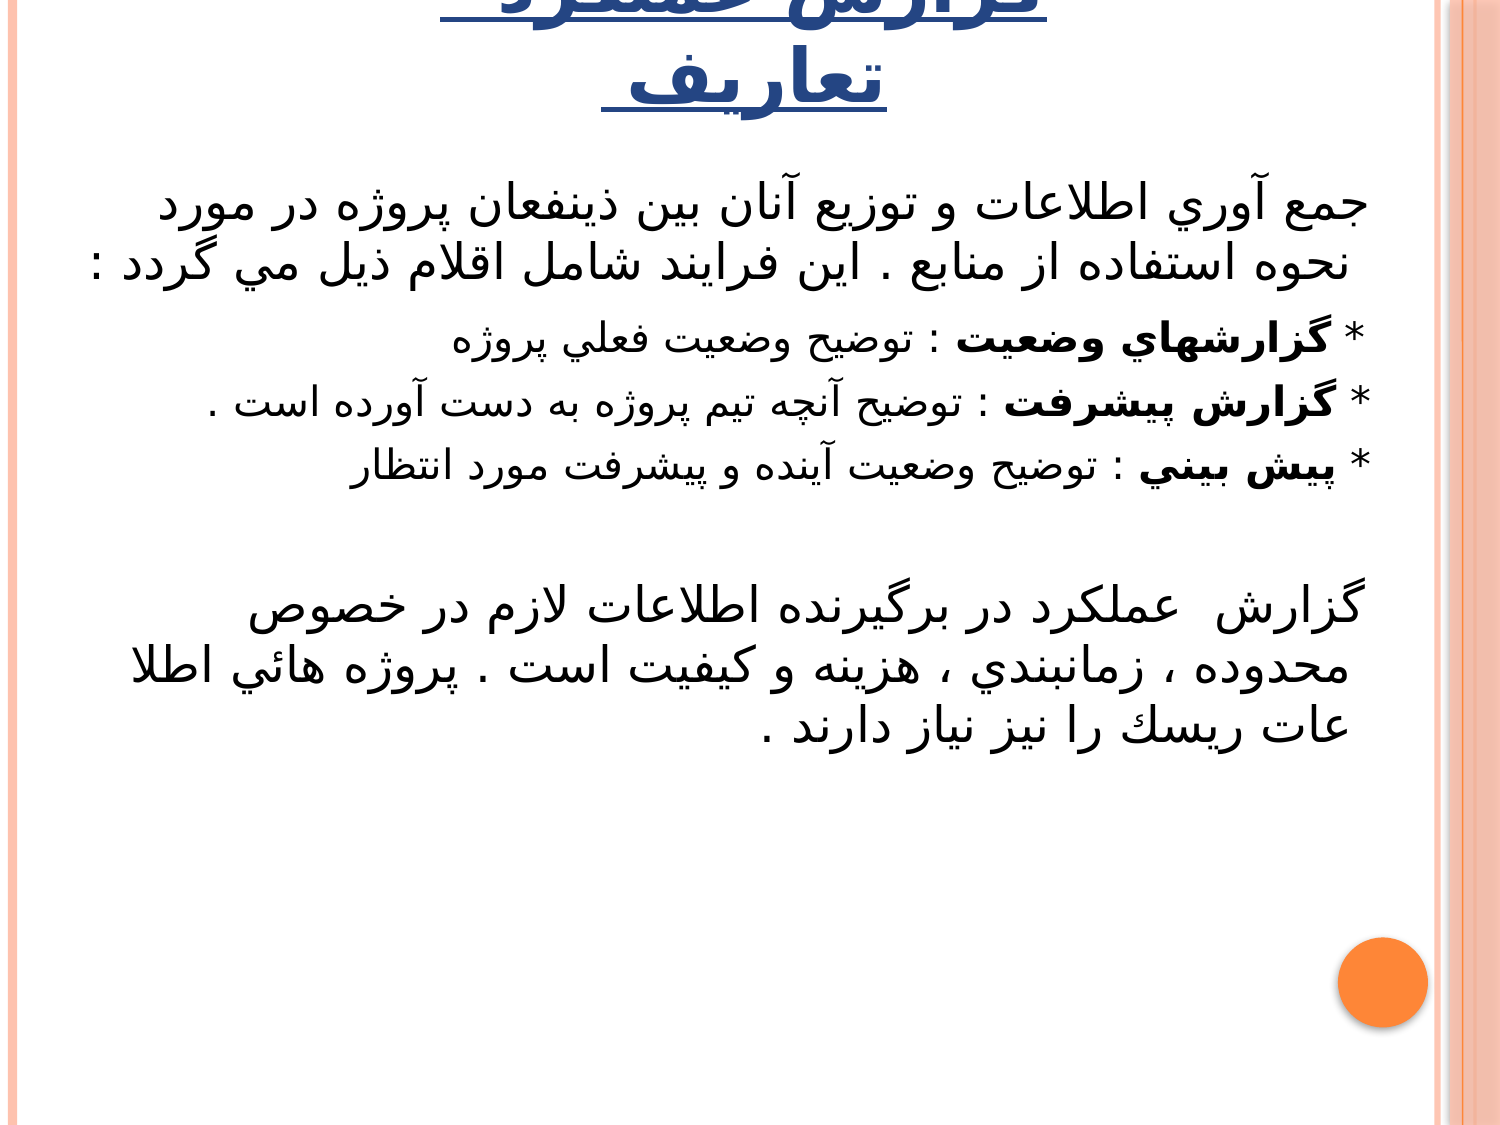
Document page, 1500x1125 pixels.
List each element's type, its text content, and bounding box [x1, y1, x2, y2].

title گزارش عملكرد - تعاریف [350, 0, 1138, 125]
text_box جمع آوري اطلاعات و توزيع آنان بين ذينفعان پروژه در مورد نحوه استفاده از منابع . اين فرايند شامل اقلام ذيل مي گردد : * گزارشهاي وضعيت : توضيح وضعيت فعلي پروژه * گزارش پيشرفت : توضيح آنچه تيم پروژه به دست آورده است . * پيش بيني : توضيح وضعيت آينده و پيشرفت مورد انتظار گزارش عملكرد در برگيرنده اطلاعات لازم در خصوص محدوده ، زمانبندي ، هزينه و كيفيت است . پروژه هائي اطلا عات ريسك را نيز نياز دارند . [62, 162, 1413, 838]
